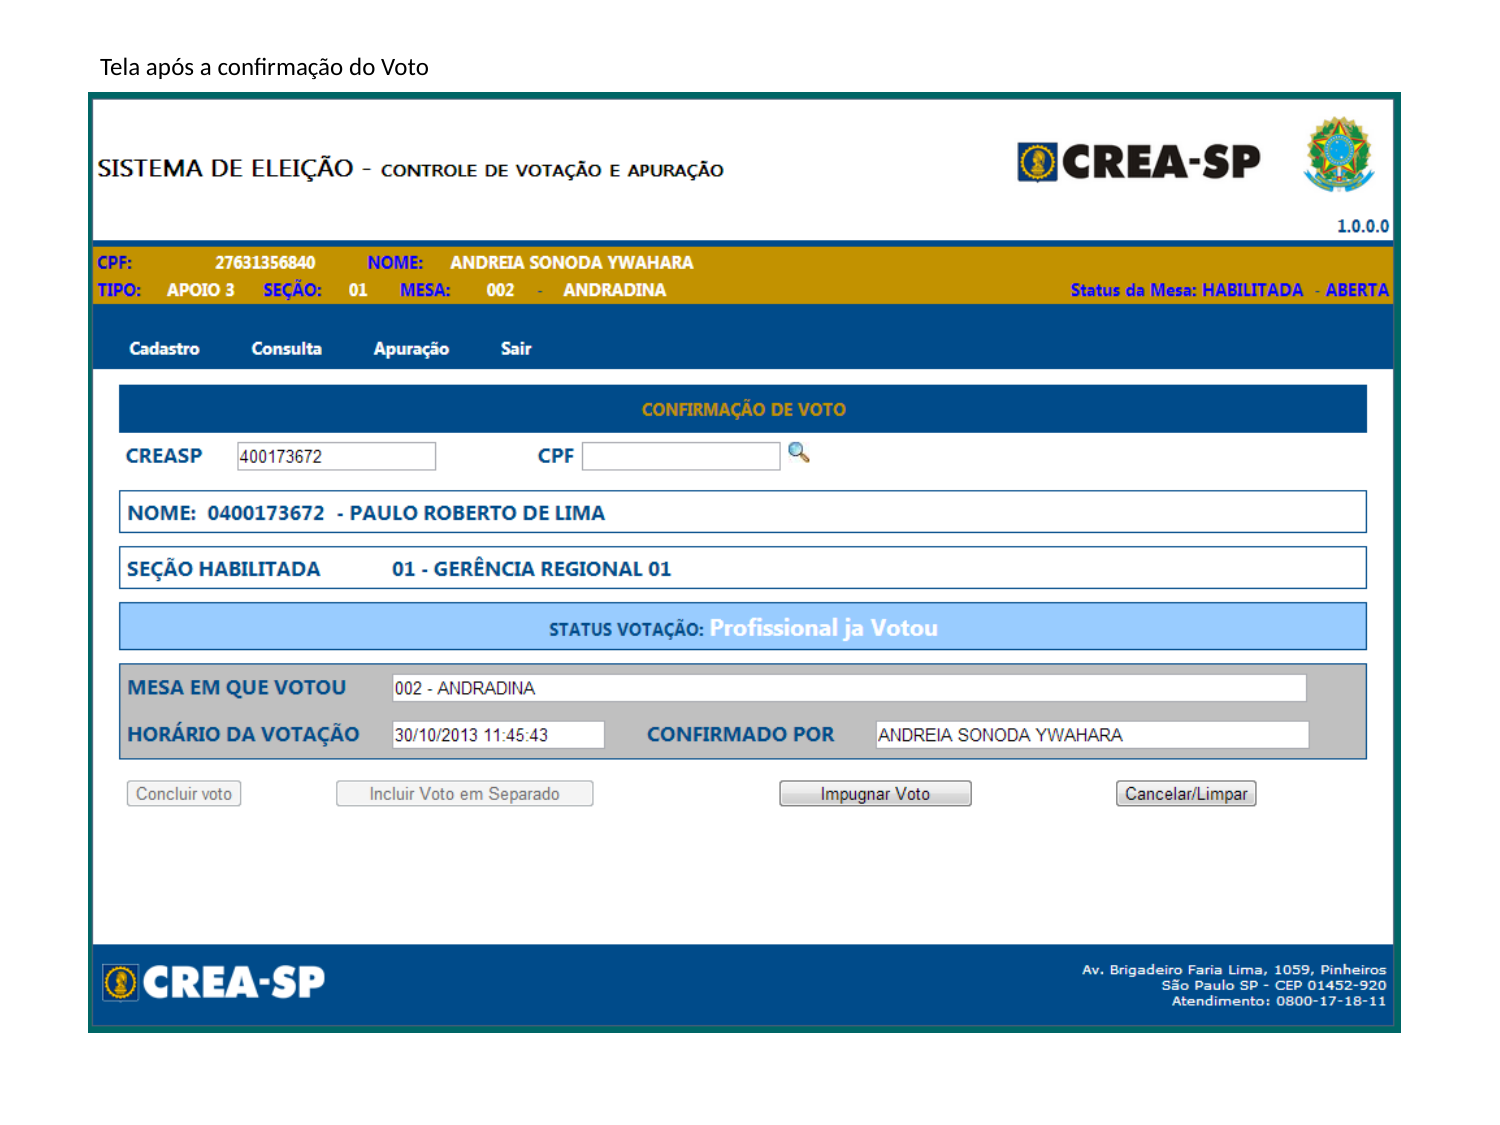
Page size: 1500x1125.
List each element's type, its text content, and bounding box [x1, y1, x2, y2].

picture [88, 92, 1402, 1033]
text_box Tela após a confirmação do Voto [85, 42, 688, 88]
